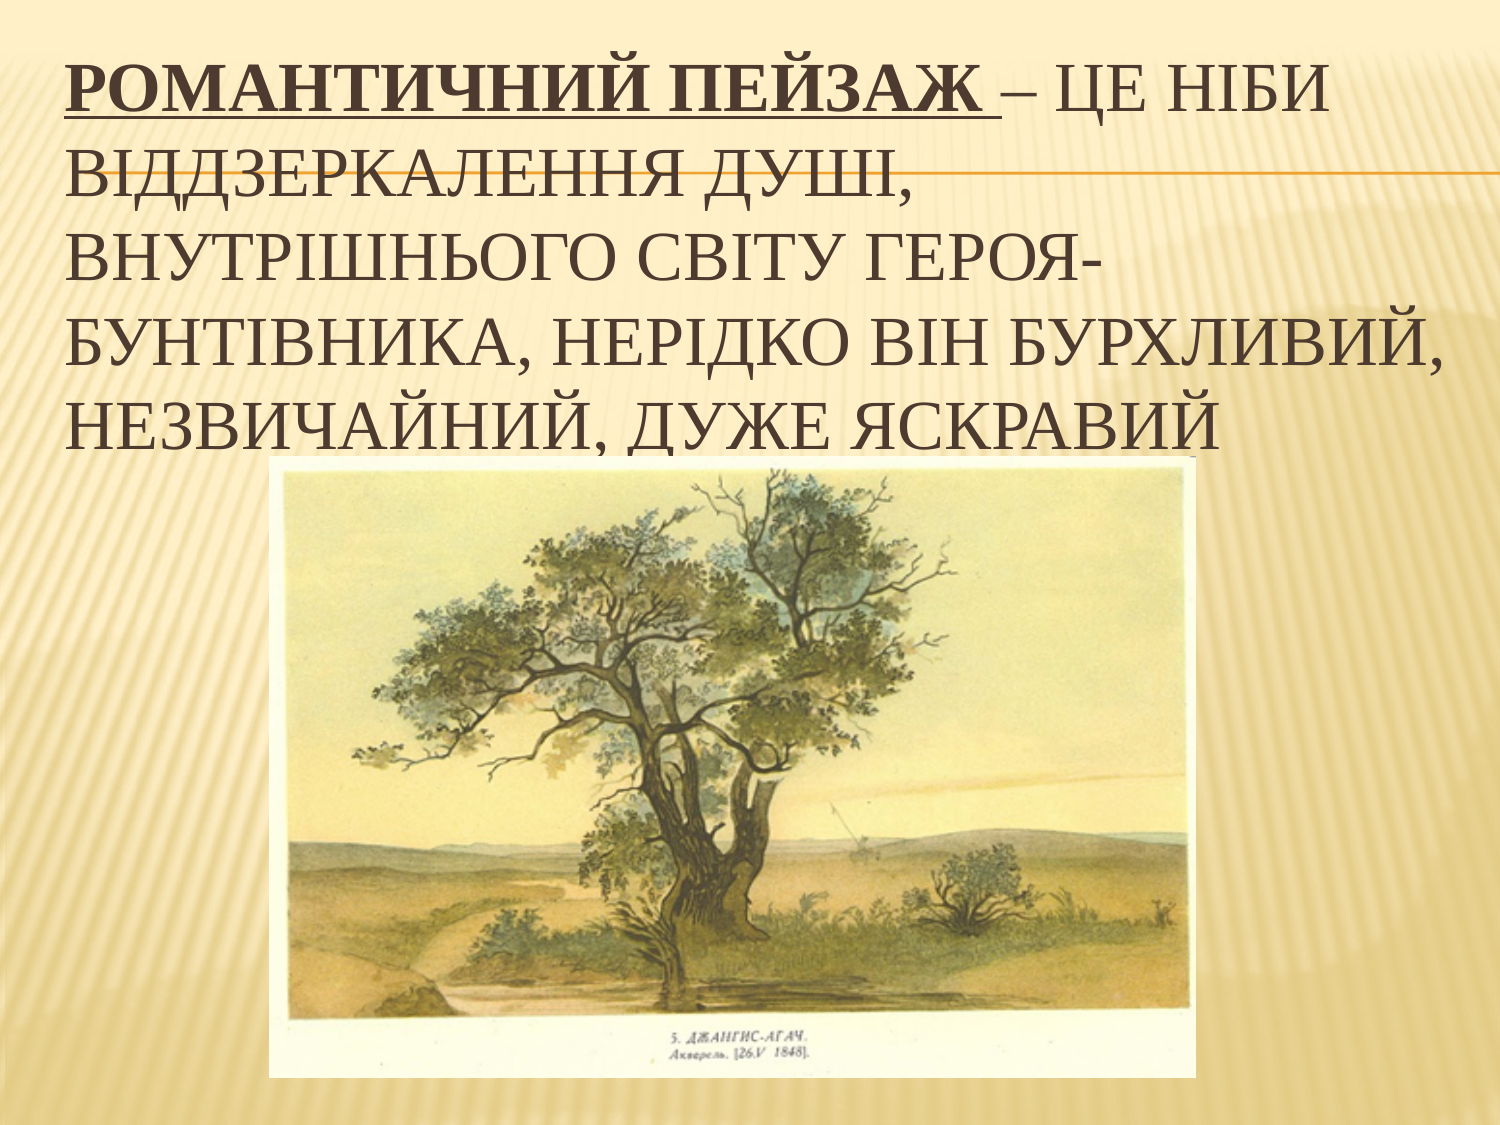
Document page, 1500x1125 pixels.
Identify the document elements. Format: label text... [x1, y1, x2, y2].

picture [269, 456, 1196, 1079]
title Романтичний пейзаж – це ніби віддзеркалення душі, внутрішнього світу героя-бунтівника, нерідко він бурхливий, незвичайний, дуже яскравий [49, 23, 1475, 1055]
